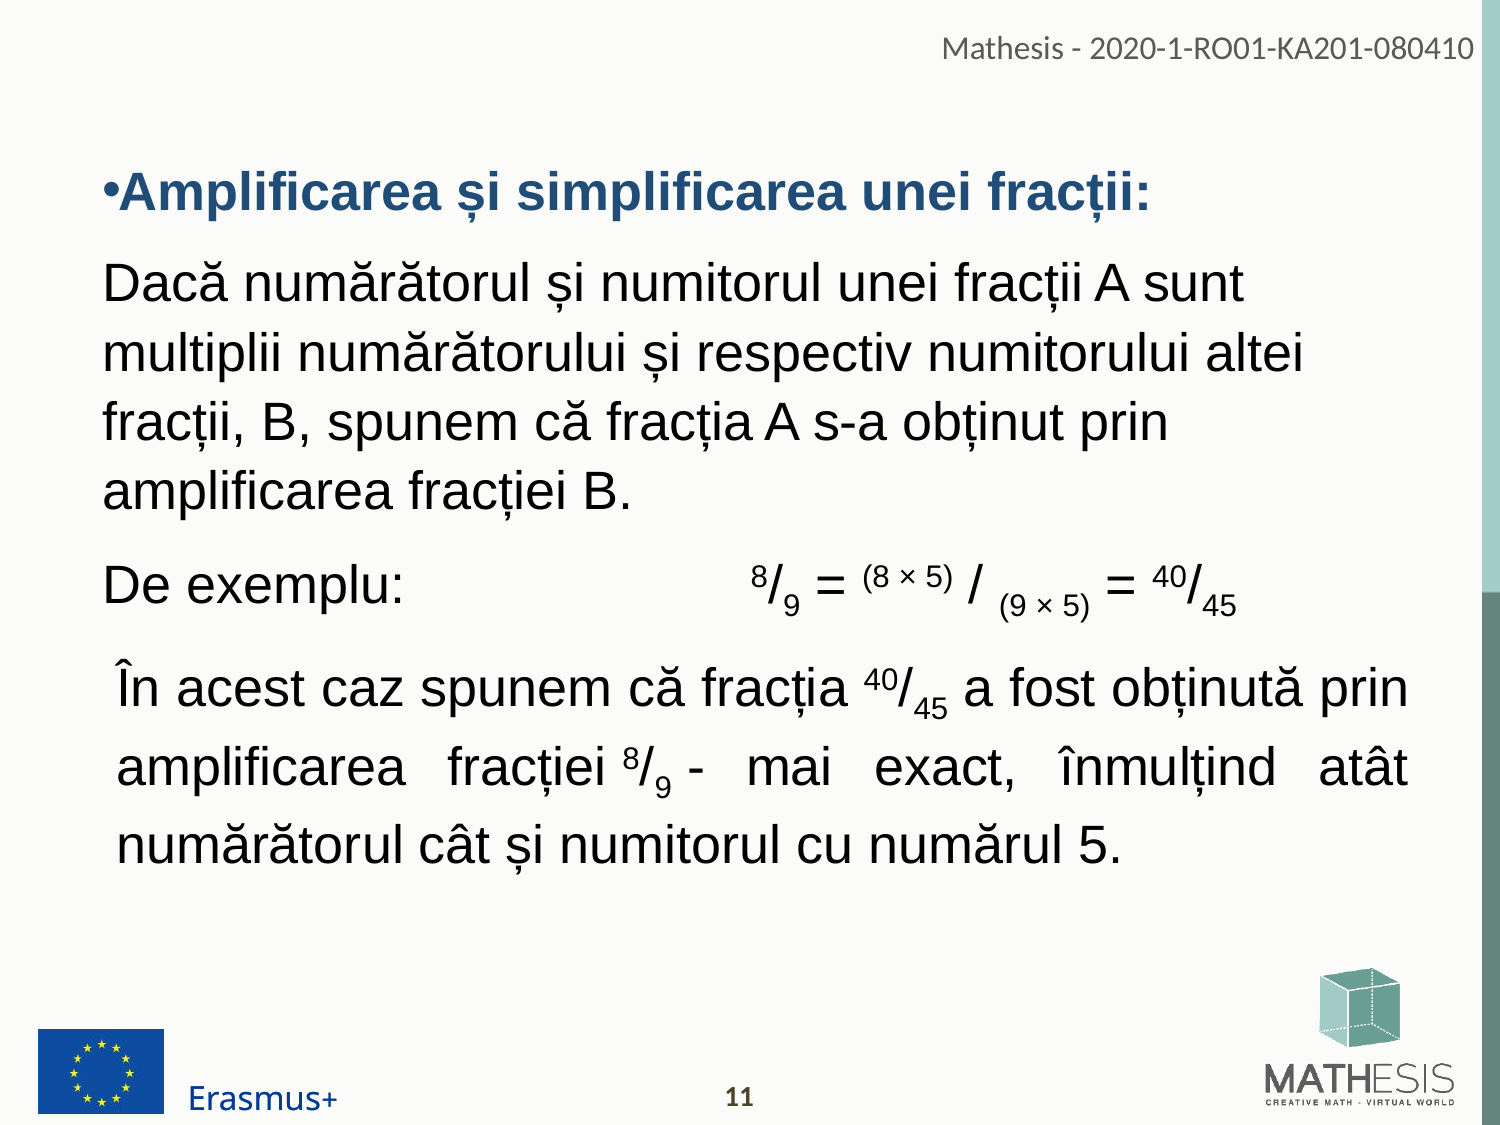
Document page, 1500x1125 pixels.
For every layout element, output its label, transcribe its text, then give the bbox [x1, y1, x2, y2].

picture [38, 1029, 164, 1114]
list Amplificarea și simplificarea unei fracții: Dacă numărătorul și numitorul unei fracții A sunt multiplii numărătorului și respectiv numitorului altei fracții, B, spunem că fracția A s-a obținut prin amplificarea fracției B. De exemplu: 8/9 = (8 × 5) / (9 × 5) = 40/45 În acest caz spunem că fracția 40/45 a fost obținută prin amplificarea fracției 8/9 - mai exact, înmulțind atât numărătorul cât și numitorul cu numărul 5. [87, 144, 1438, 887]
